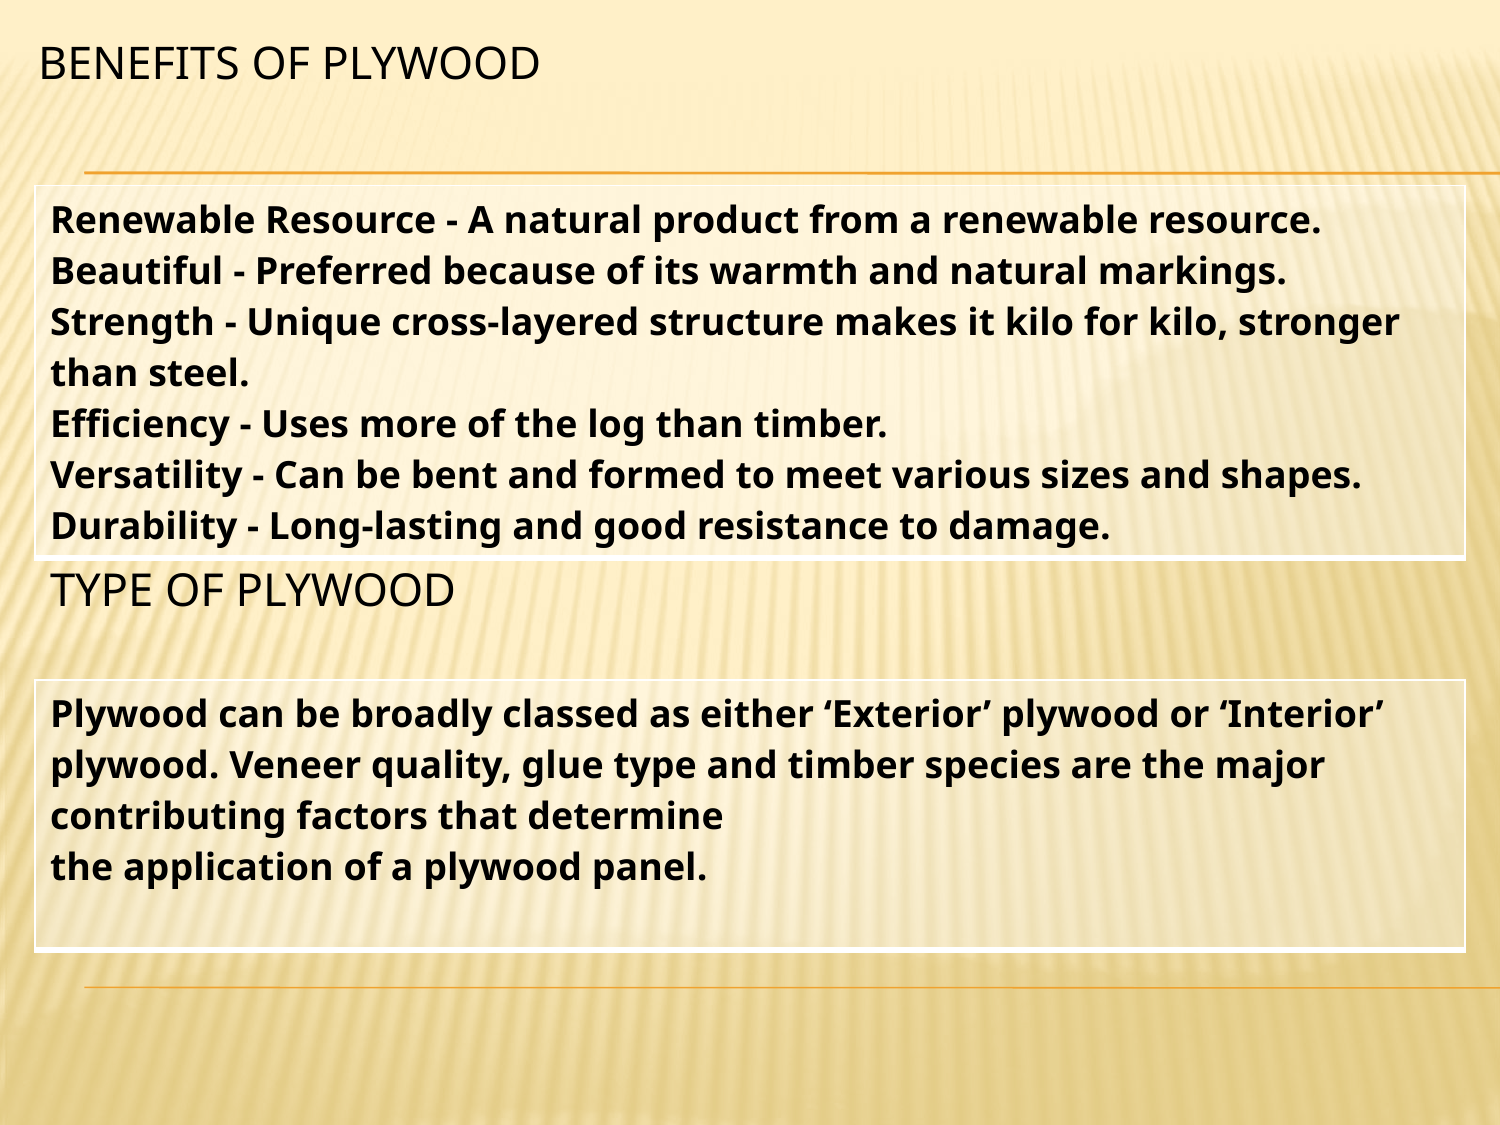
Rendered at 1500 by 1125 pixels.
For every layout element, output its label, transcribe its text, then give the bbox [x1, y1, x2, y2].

table_header Plywood can be broadly classed as either ‘Exterior’ plywood or ‘Interior’ plywood. Veneer quality, glue type and timber species are the major contributing factors that determine the application of a plywood panel. [36, 681, 1464, 947]
text_box BENEFITS OF PLYWOOD [23, 23, 1449, 162]
table_header Renewable Resource - A natural product from a renewable resource. Beautiful - Preferred because of its warmth and natural markings. Strength - Unique cross-layered structure makes it kilo for kilo, stronger than steel. Efficiency - Uses more of the log than timber. Versatility - Can be bent and formed to meet various sizes and shapes. Durability - Long-lasting and good resistance to damage. [36, 186, 1464, 555]
title type OF PLYWOOD [35, 550, 1448, 679]
